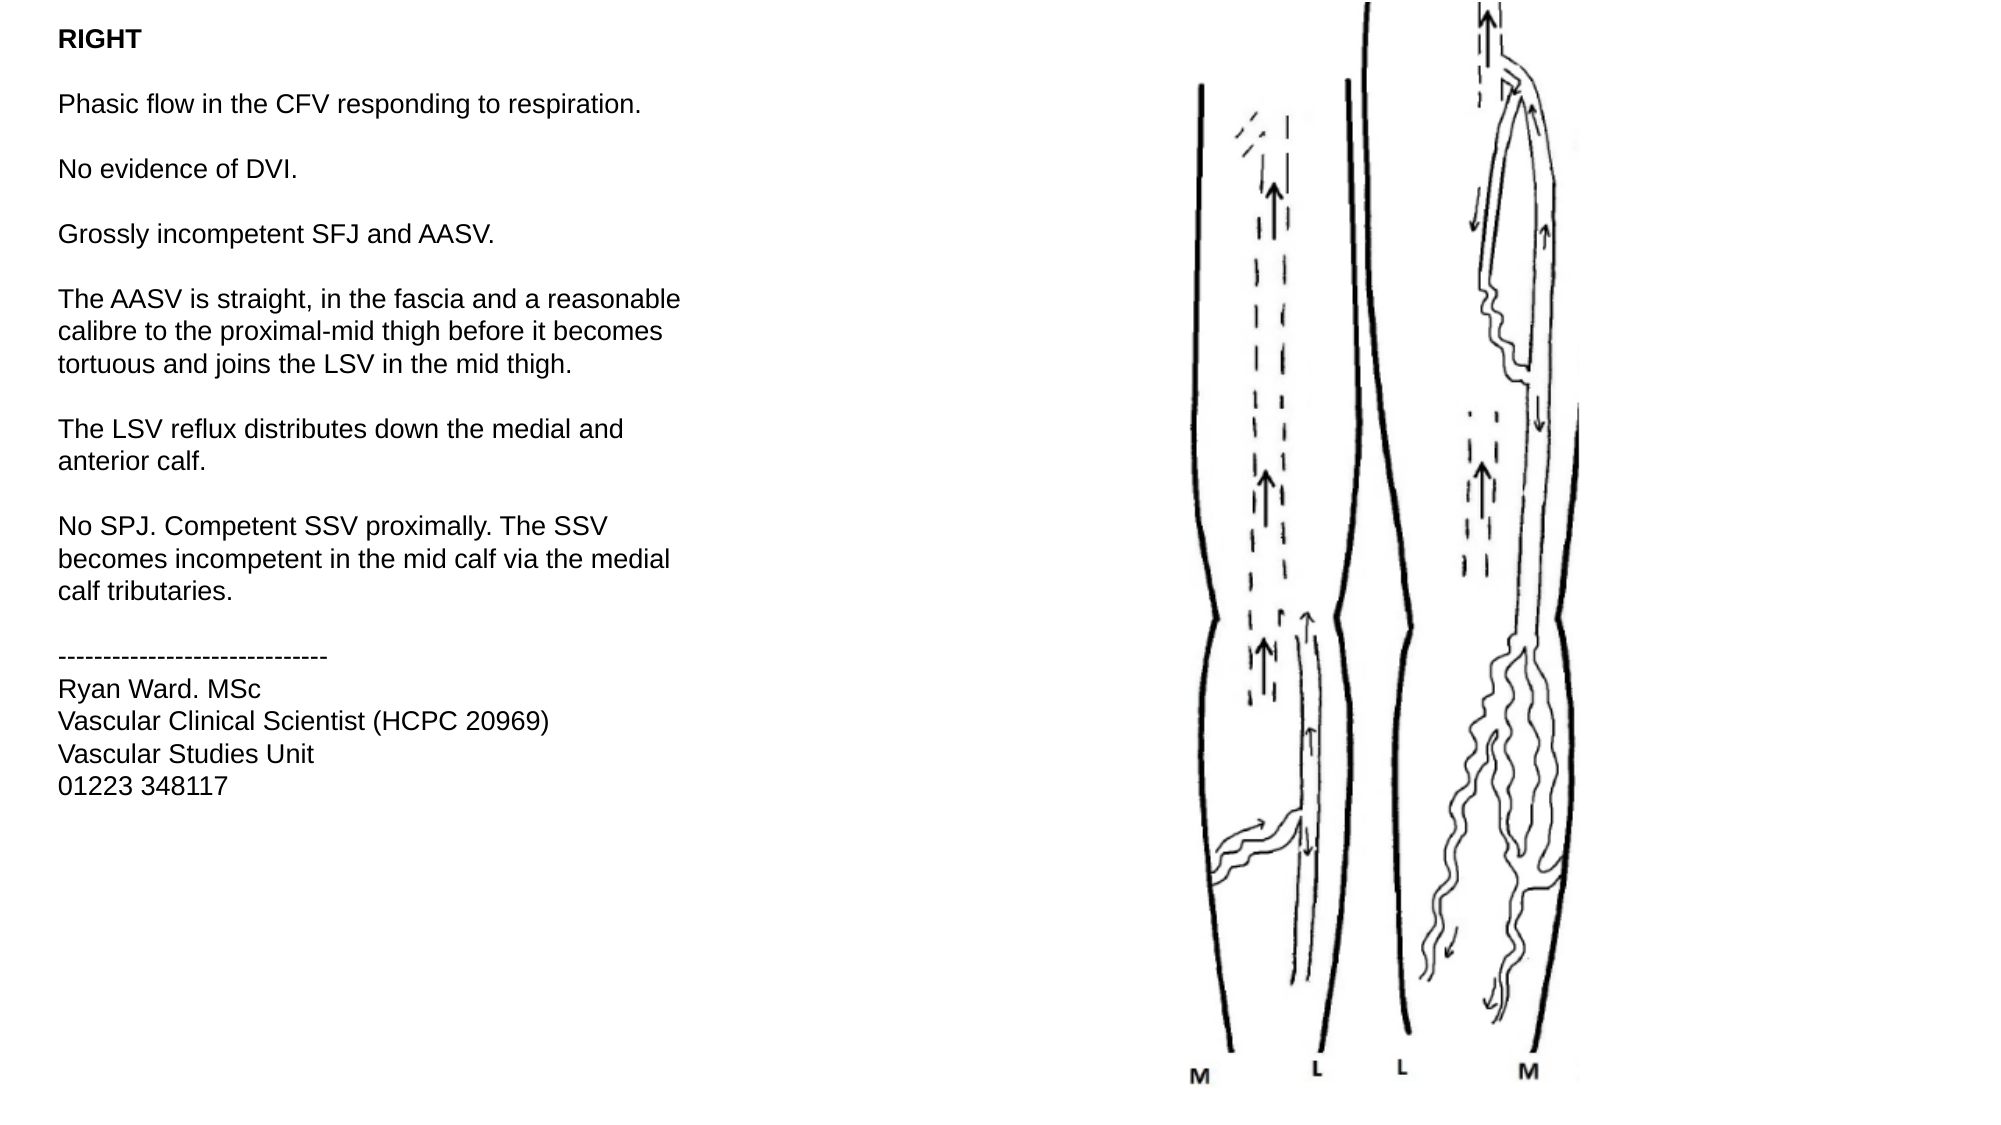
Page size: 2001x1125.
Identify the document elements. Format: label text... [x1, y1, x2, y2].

text_box RIGHT Phasic flow in the CFV responding to respiration. No evidence of DVI. Grossly incompetent SFJ and AASV. The AASV is straight, in the fascia and a reasonable calibre to the proximal-mid thigh before it becomes tortuous and joins the LSV in the mid thigh. The LSV reflux distributes down the medial and anterior calf. No SPJ. Competent SSV proximally. The SSV becomes incompetent in the mid calf via the medial calf tributaries. ------------------------------ Ryan Ward. MSc Vascular Clinical Scientist (HCPC 20969) Vascular Studies Unit 01223 348117 [43, 14, 714, 809]
picture [1188, 2, 1729, 1089]
